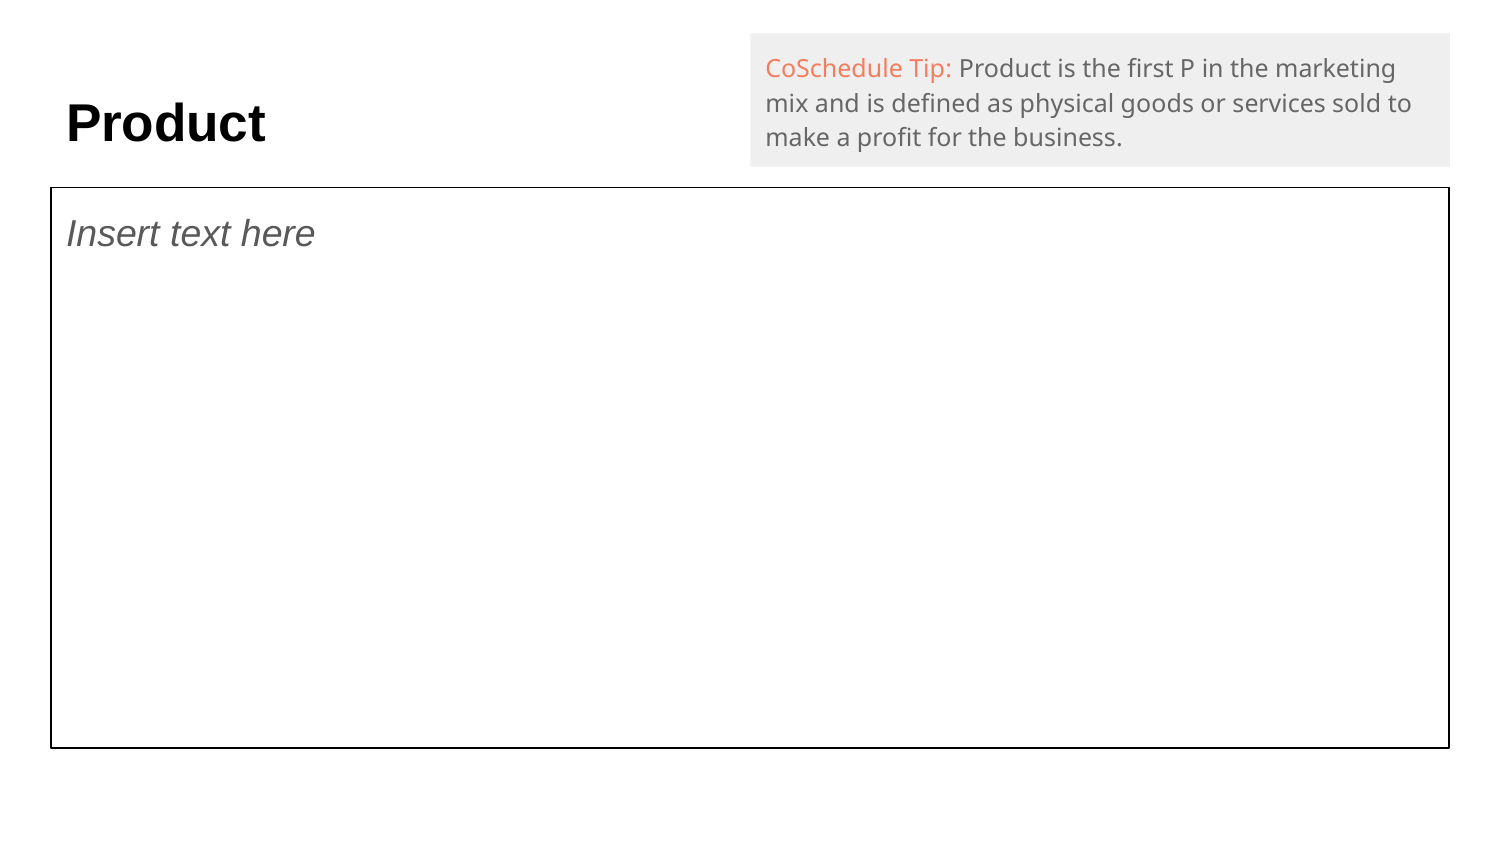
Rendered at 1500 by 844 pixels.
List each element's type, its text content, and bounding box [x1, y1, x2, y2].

title Product [51, 72, 750, 167]
list Insert text here [51, 187, 1449, 748]
text_box CoSchedule Tip: Product is the first P in the marketing mix and is defined as physical goods or services sold to make a profit for the business. [750, 33, 1450, 167]
